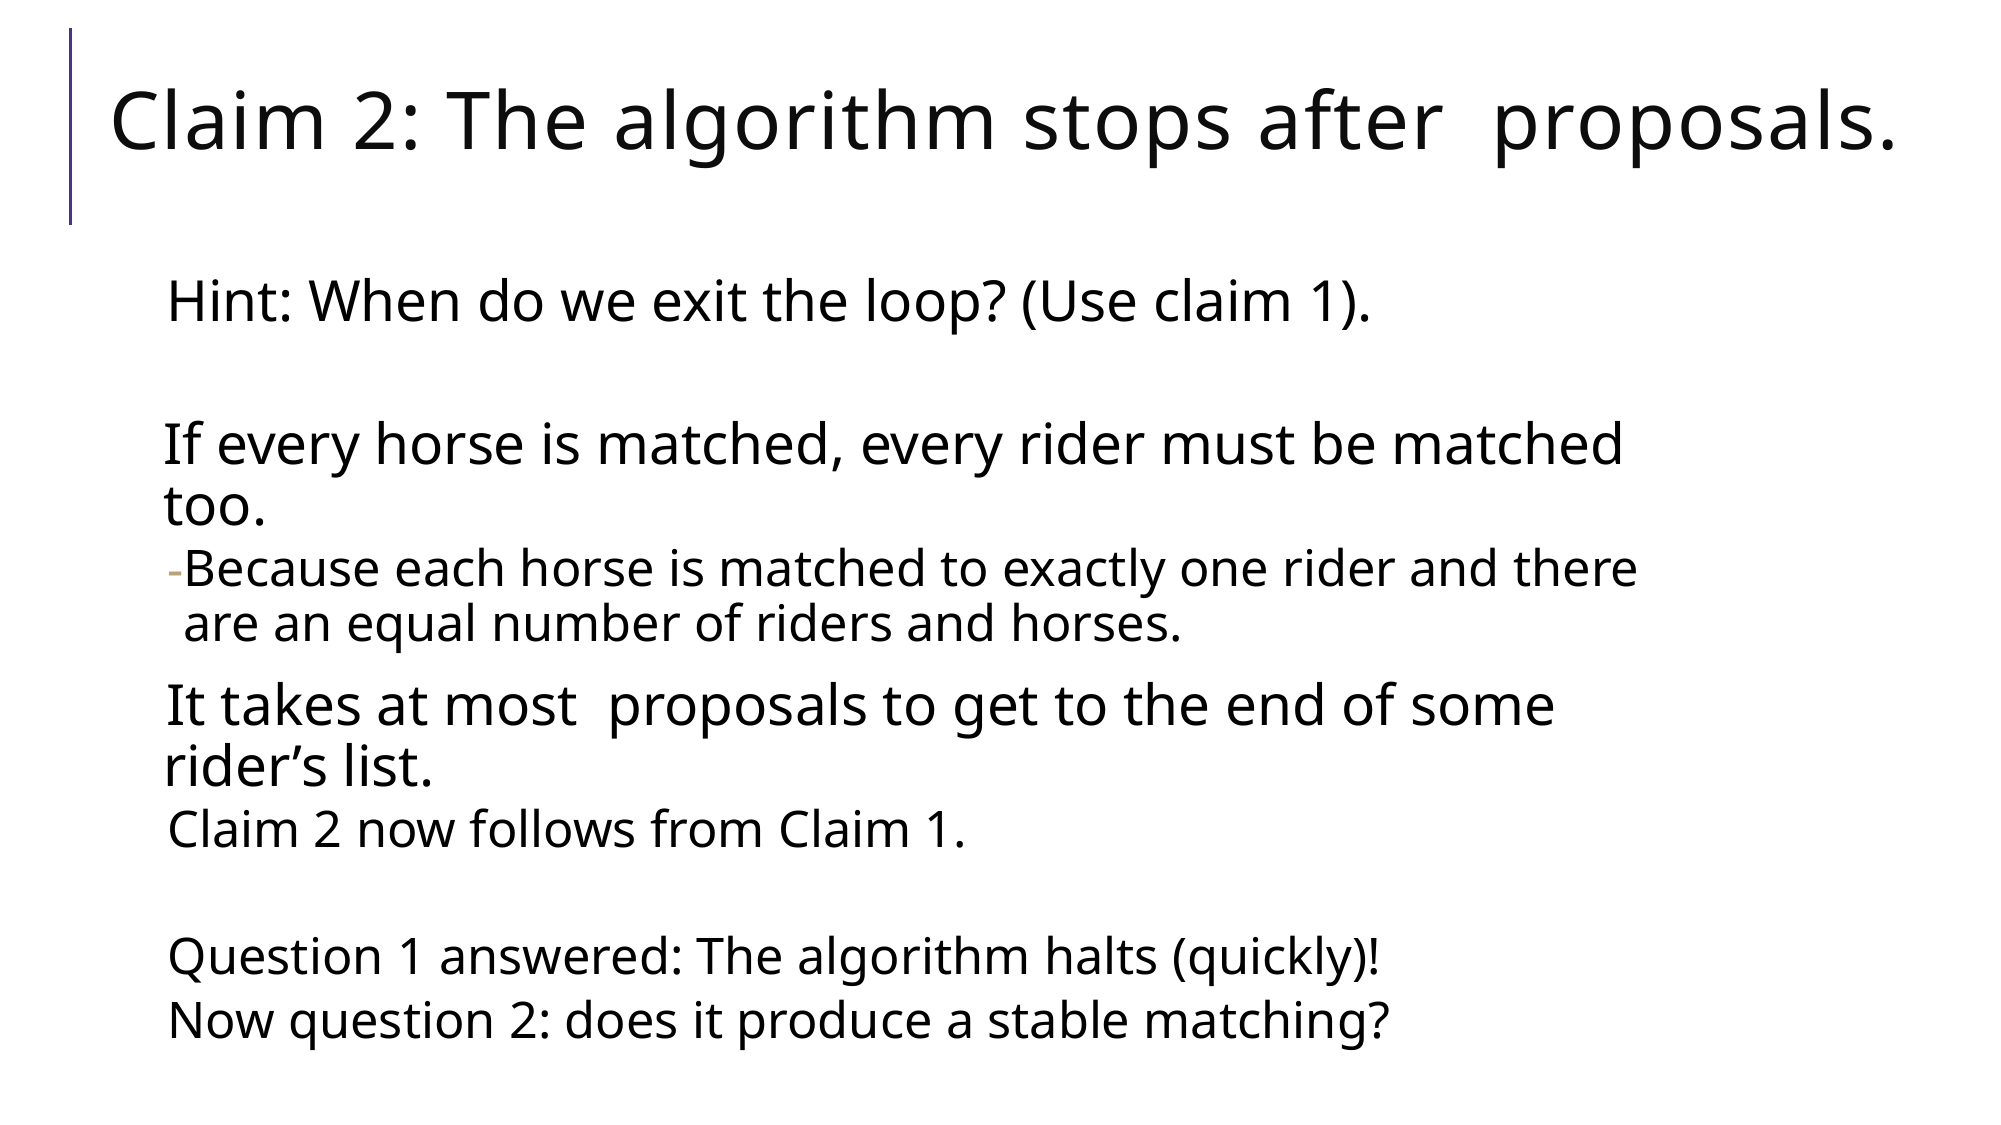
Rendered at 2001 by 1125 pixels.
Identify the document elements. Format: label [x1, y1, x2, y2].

text_box [320, 240, 1698, 1035]
